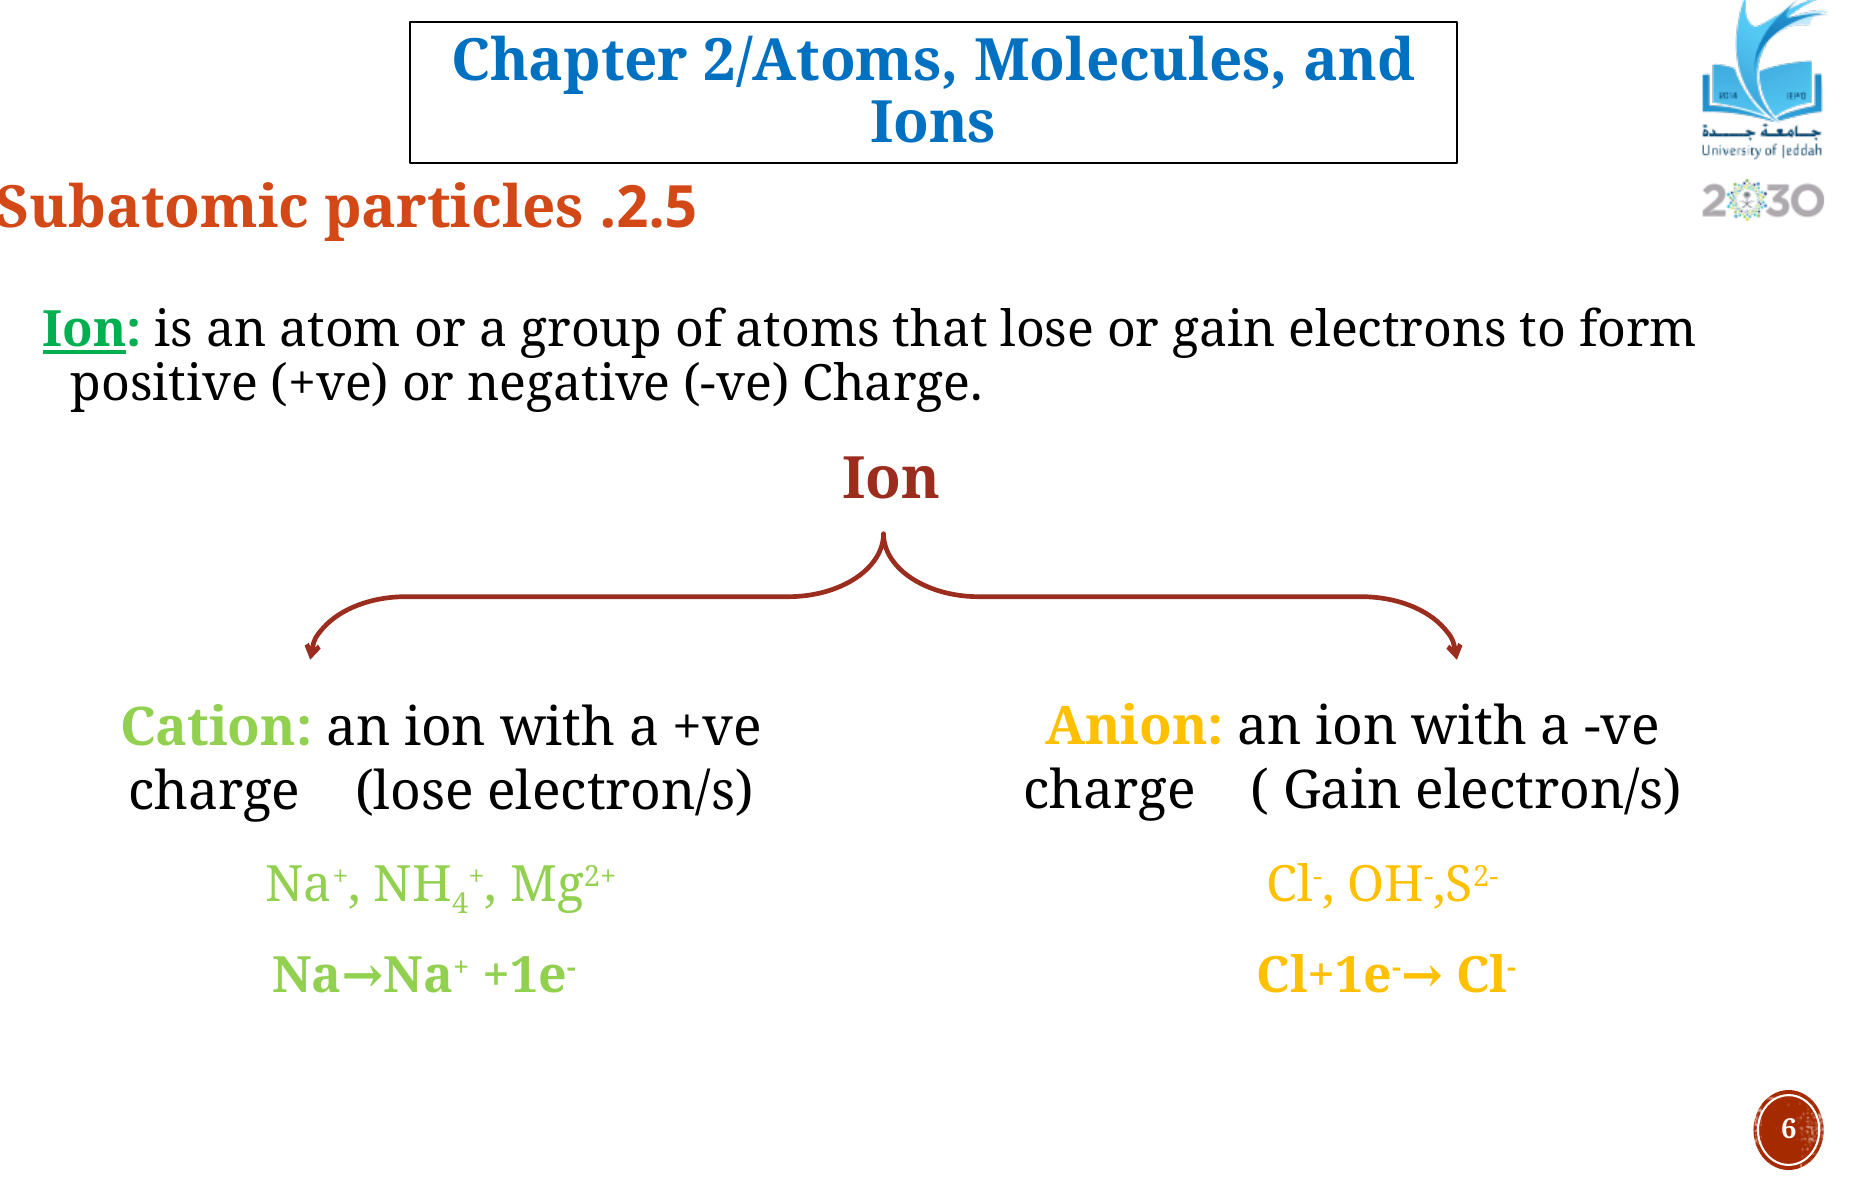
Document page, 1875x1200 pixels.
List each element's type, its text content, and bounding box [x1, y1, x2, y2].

text_box [305, 533, 1462, 660]
text_box Anion: an ion with a -ve charge ( Gain electron/s) [978, 683, 1728, 827]
slide_number 6 [1739, 1097, 1838, 1162]
text_box Chapter 2/Atoms, Molecules, and Ions [409, 21, 1458, 164]
text_box Na+, NH4+, Mg2+ [88, 843, 795, 927]
text_box 2.5. Subatomic particles [0, 160, 713, 247]
picture [1681, 0, 1846, 227]
text_box Cl+1e-→ Cl- [1241, 934, 1549, 1010]
text_box Na→Na+ +1e- [257, 934, 591, 1010]
text_box Cl-, OH-,S2- [1151, 843, 1614, 919]
text_box Ion [827, 432, 1432, 518]
list Ion: is an atom or a group of atoms that lose or gain electrons to form positive (+ve) or negative (-ve) Charge. [27, 296, 1846, 472]
text_box Cation: an ion with a +ve charge (lose electron/s) [17, 684, 865, 828]
